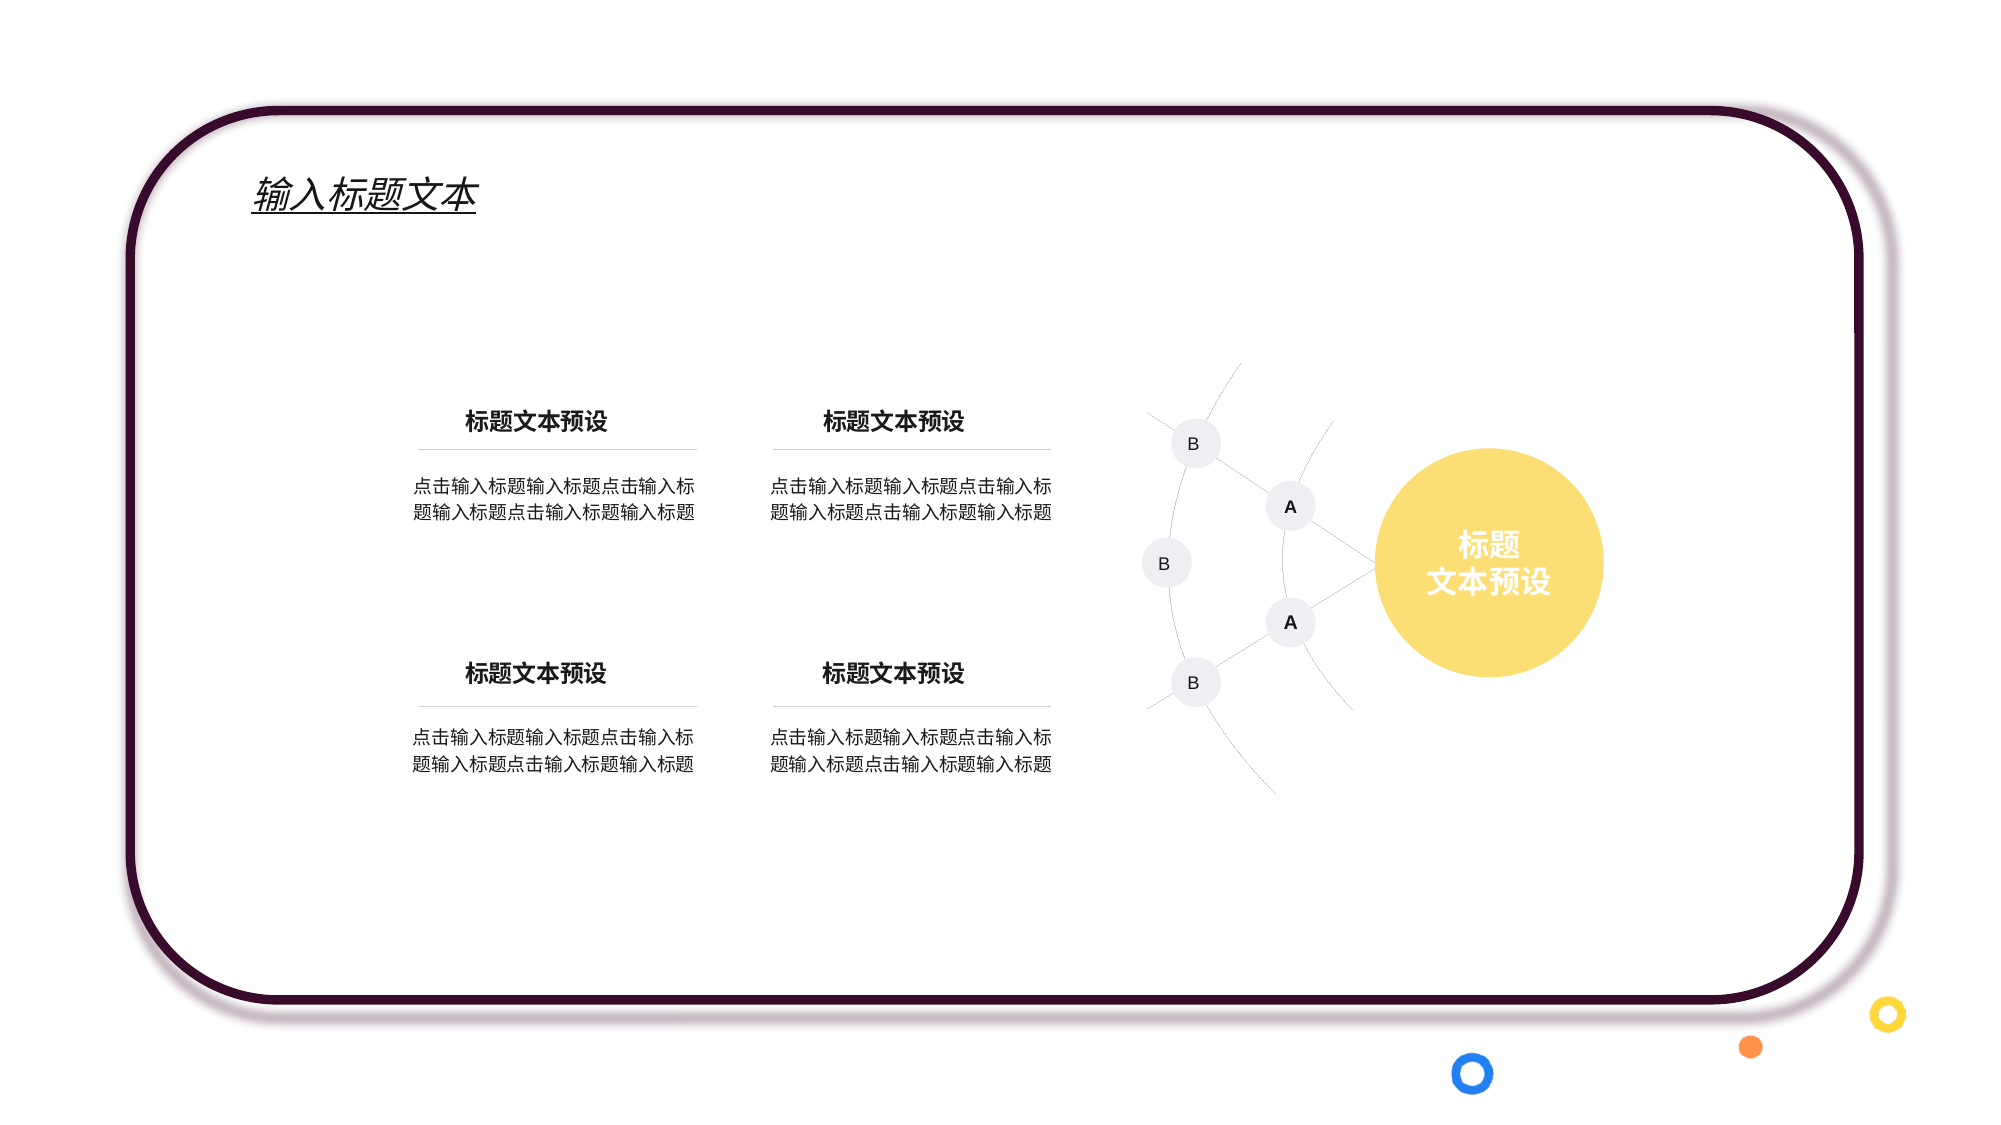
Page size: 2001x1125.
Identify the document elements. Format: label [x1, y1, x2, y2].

text_box [130, 110, 2000, 1125]
